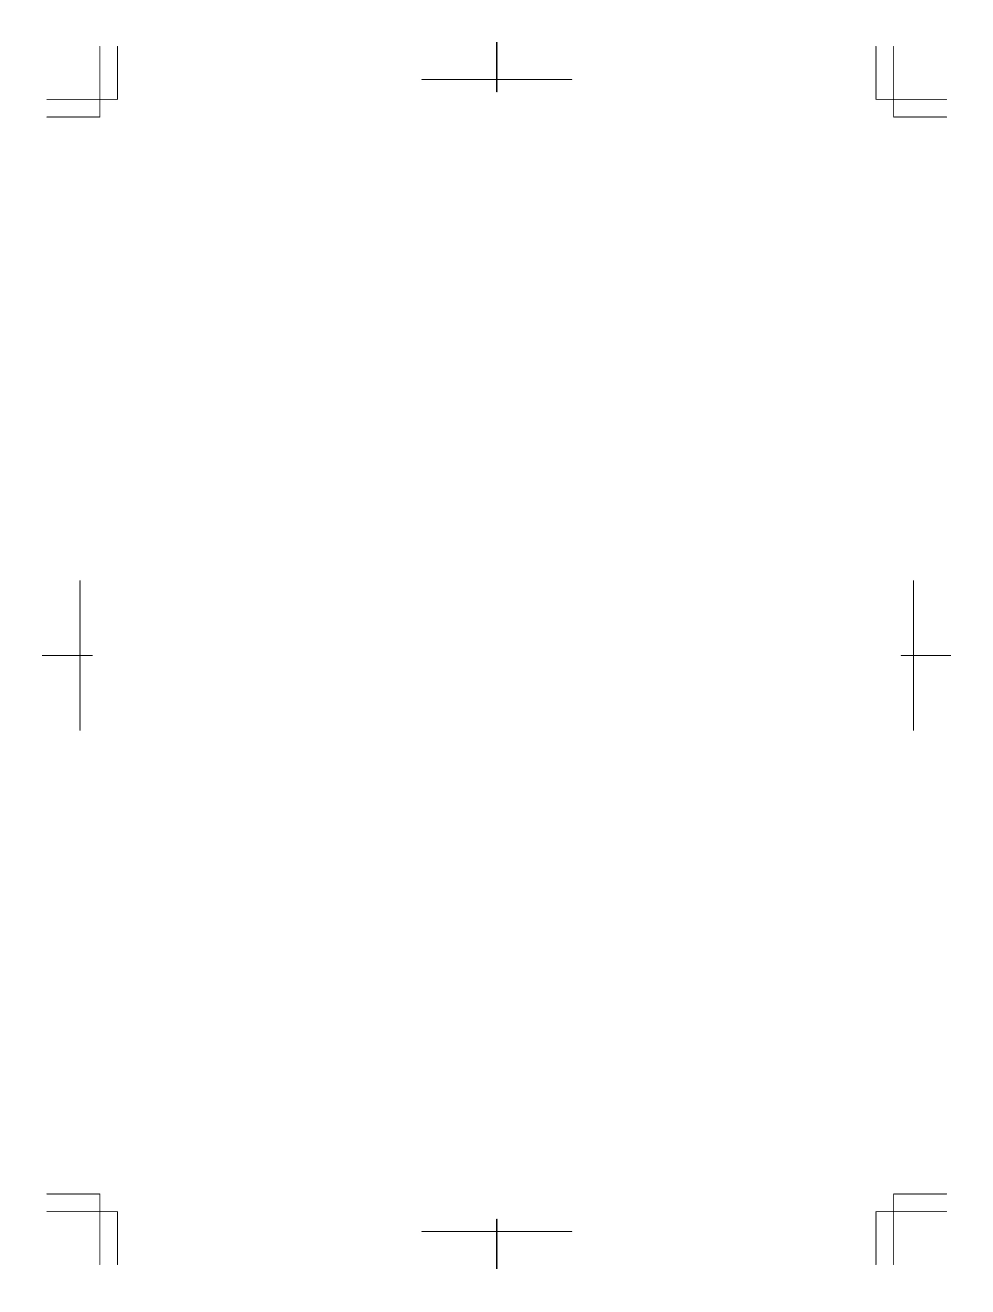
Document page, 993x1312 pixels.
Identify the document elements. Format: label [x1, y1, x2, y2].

picture [42, 42, 951, 1269]
